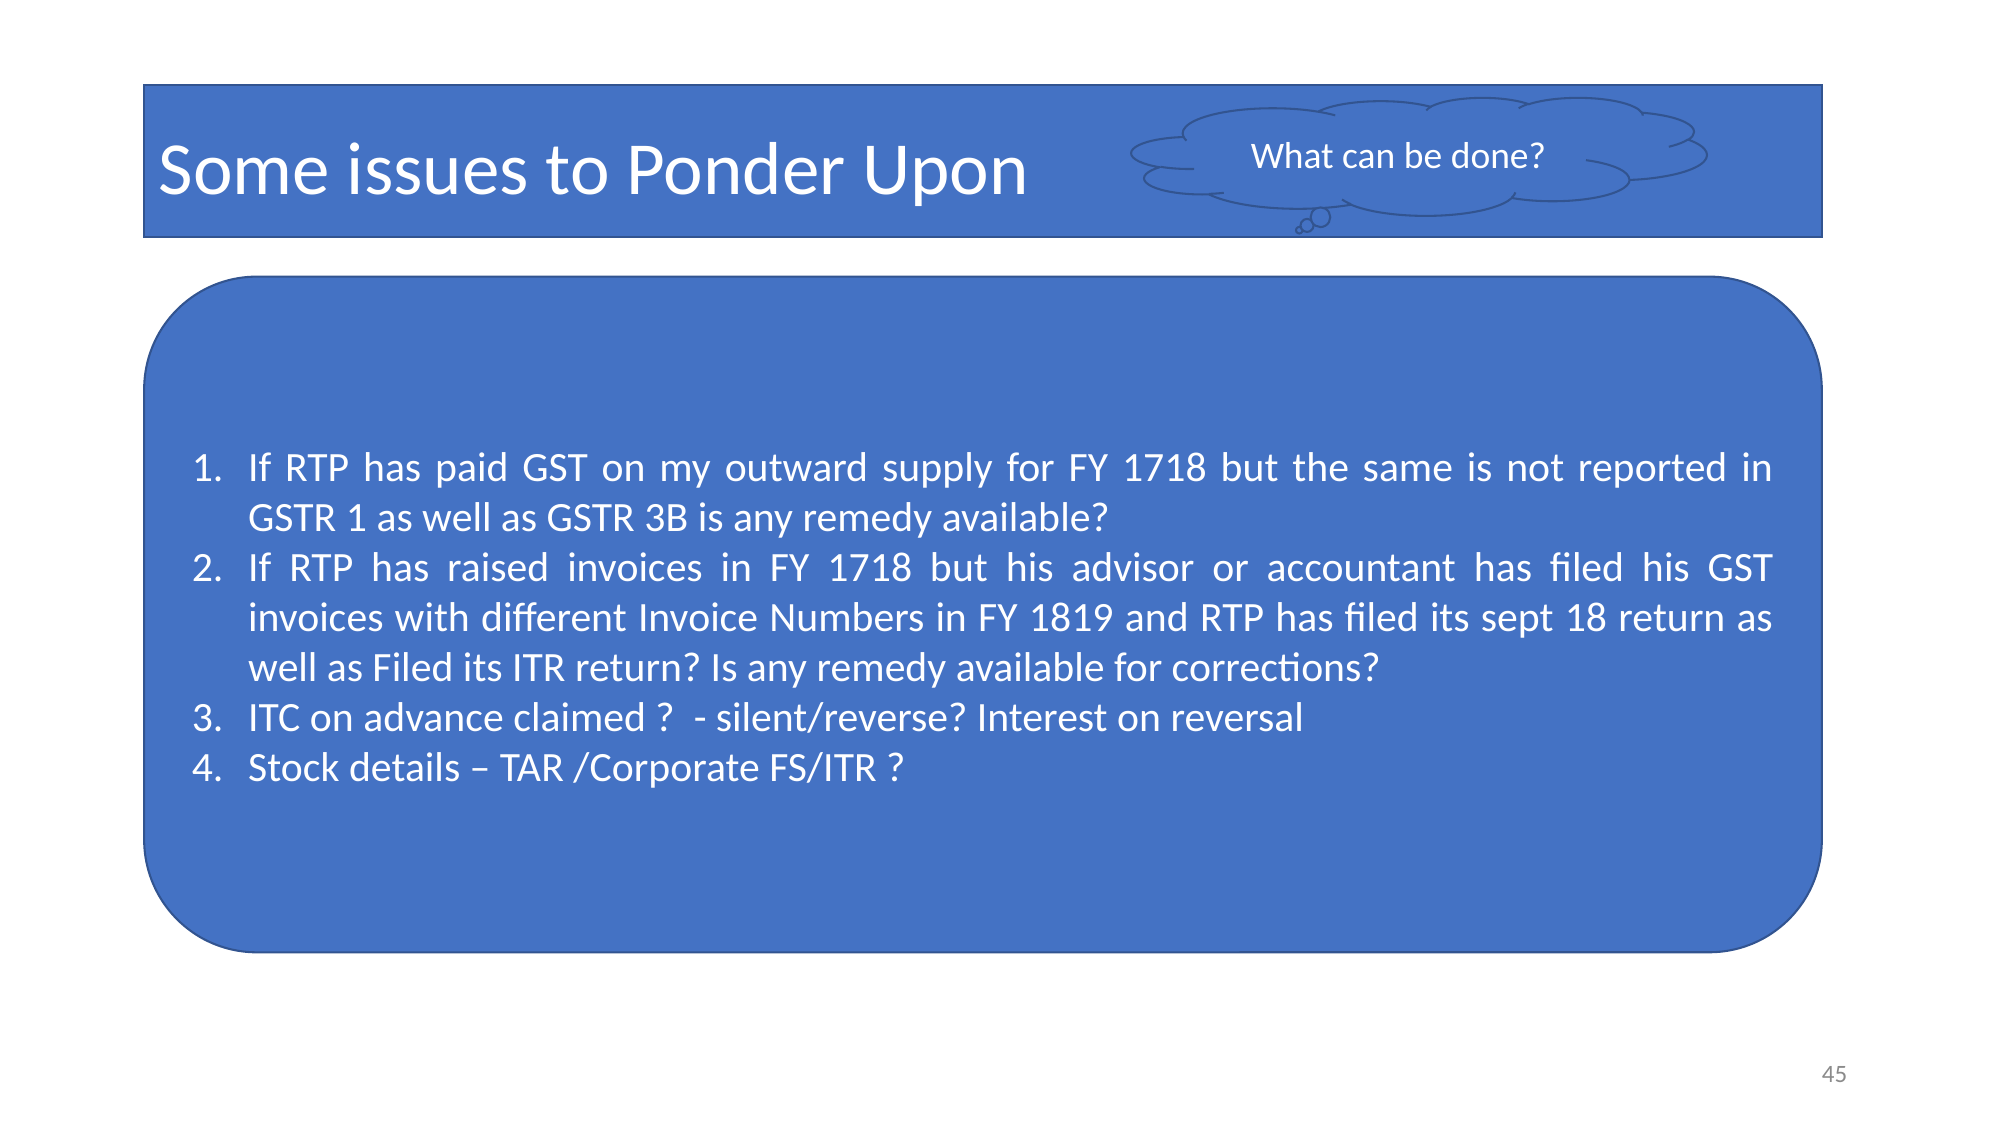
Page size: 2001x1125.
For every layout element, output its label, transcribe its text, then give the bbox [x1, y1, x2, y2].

text_box If RTP has paid GST on my outward supply for FY 1718 but the same is not reported in GSTR 1 as well as GSTR 3B is any remedy available? If RTP has raised invoices in FY 1718 but his advisor or accountant has filed his GST invoices with different Invoice Numbers in FY 1819 and RTP has filed its sept 18 return as well as Filed its ITR return? Is any remedy available for corrections? ITC on advance claimed ? - silent/reverse? Interest on reversal Stock details – TAR /Corporate FS/ITR ? [143, 275, 1823, 954]
text_box What can be done? [1130, 96, 1709, 235]
text_box Some issues to Ponder Upon [143, 84, 1823, 238]
slide_number 45 [1412, 1042, 1863, 1103]
